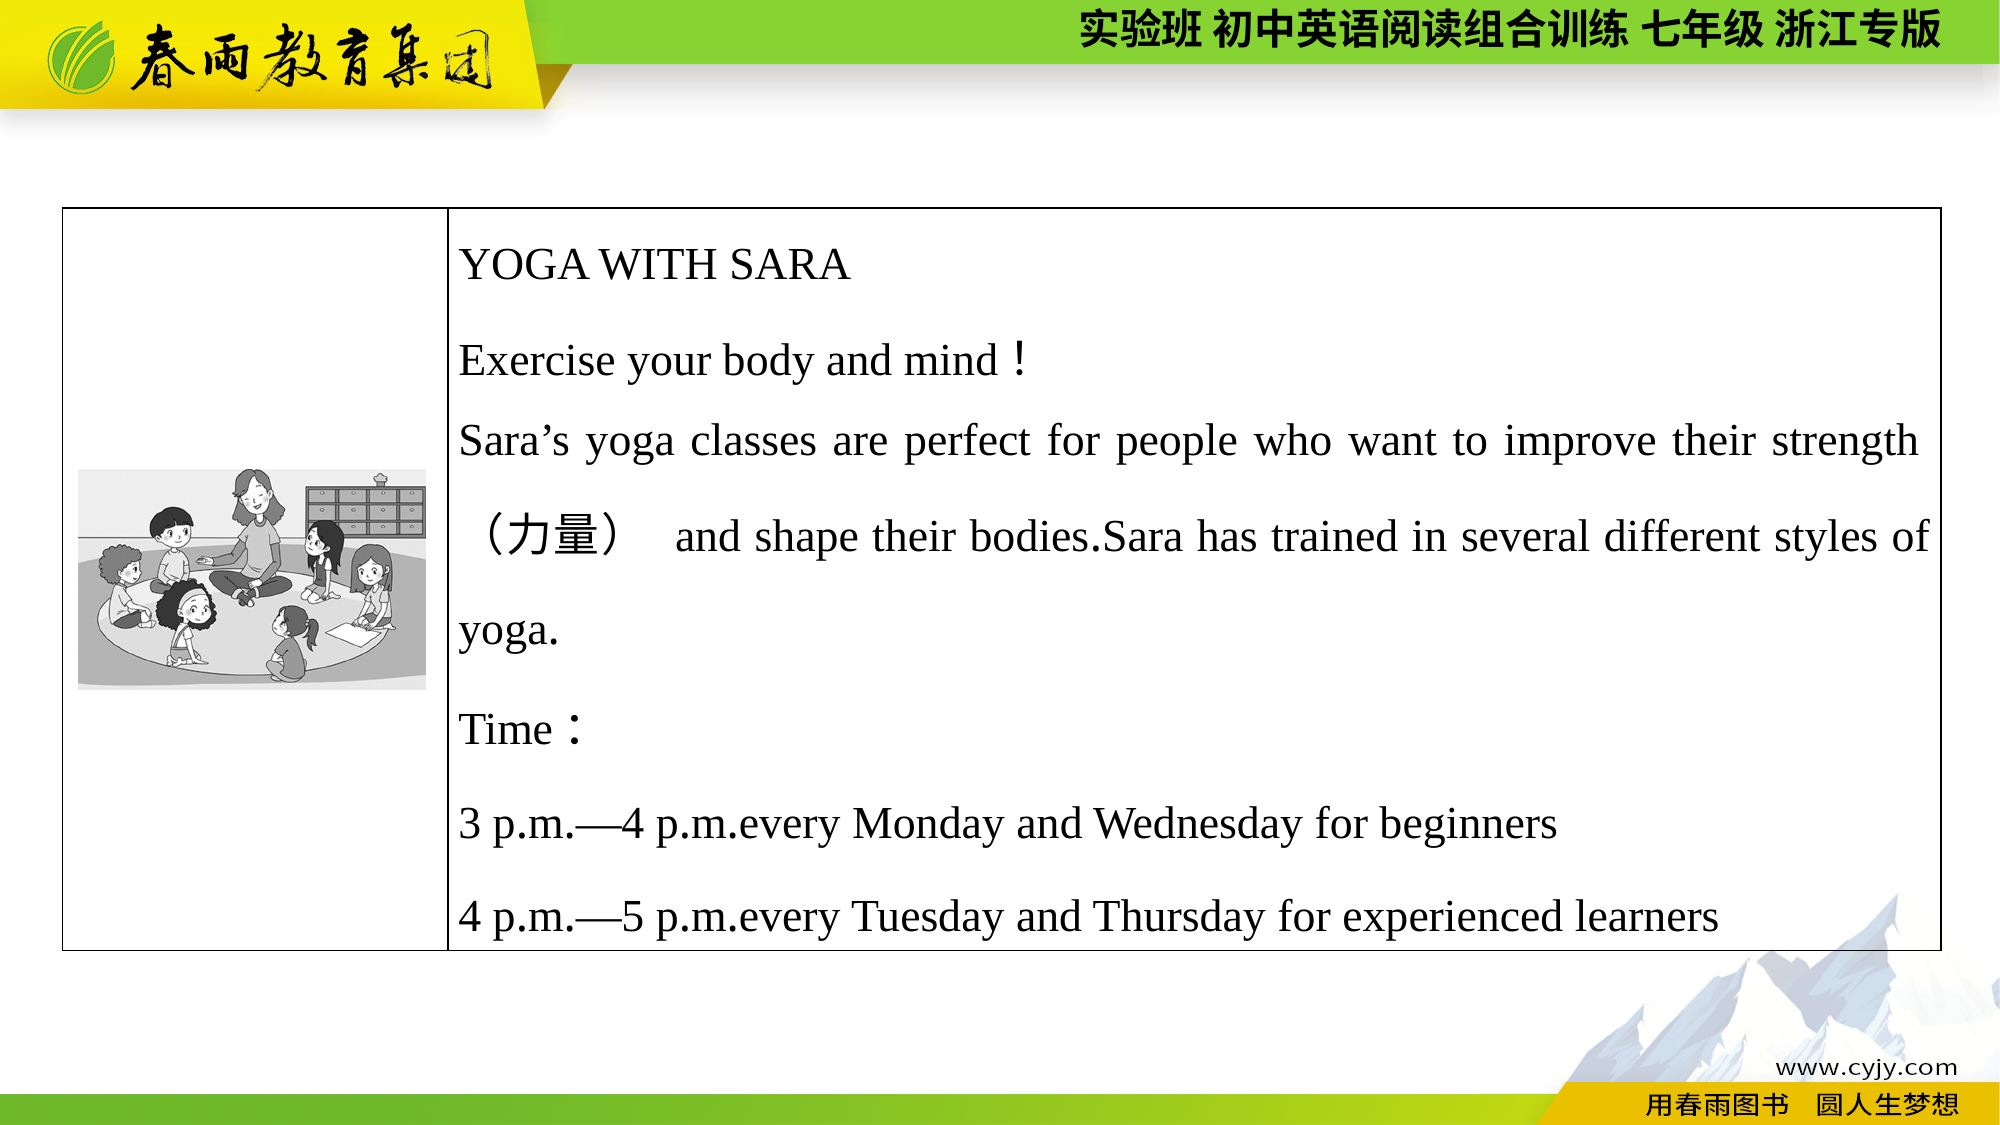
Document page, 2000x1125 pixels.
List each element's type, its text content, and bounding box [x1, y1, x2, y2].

picture [0, 0, 2000, 1125]
table_header [63, 209, 447, 950]
table_header YOGA WITH SARA Exercise your body and mind！ Sara’s yoga classes are perfect for people who want to improve their strength（力量） and shape their bodies.Sara has trained in several different styles of yoga. Time： 3 p.m.—4 p.m.every Monday and Wednesday for beginners 4 p.m.—5 p.m.every Tuesday and Thursday for experienced learners [449, 209, 1940, 950]
